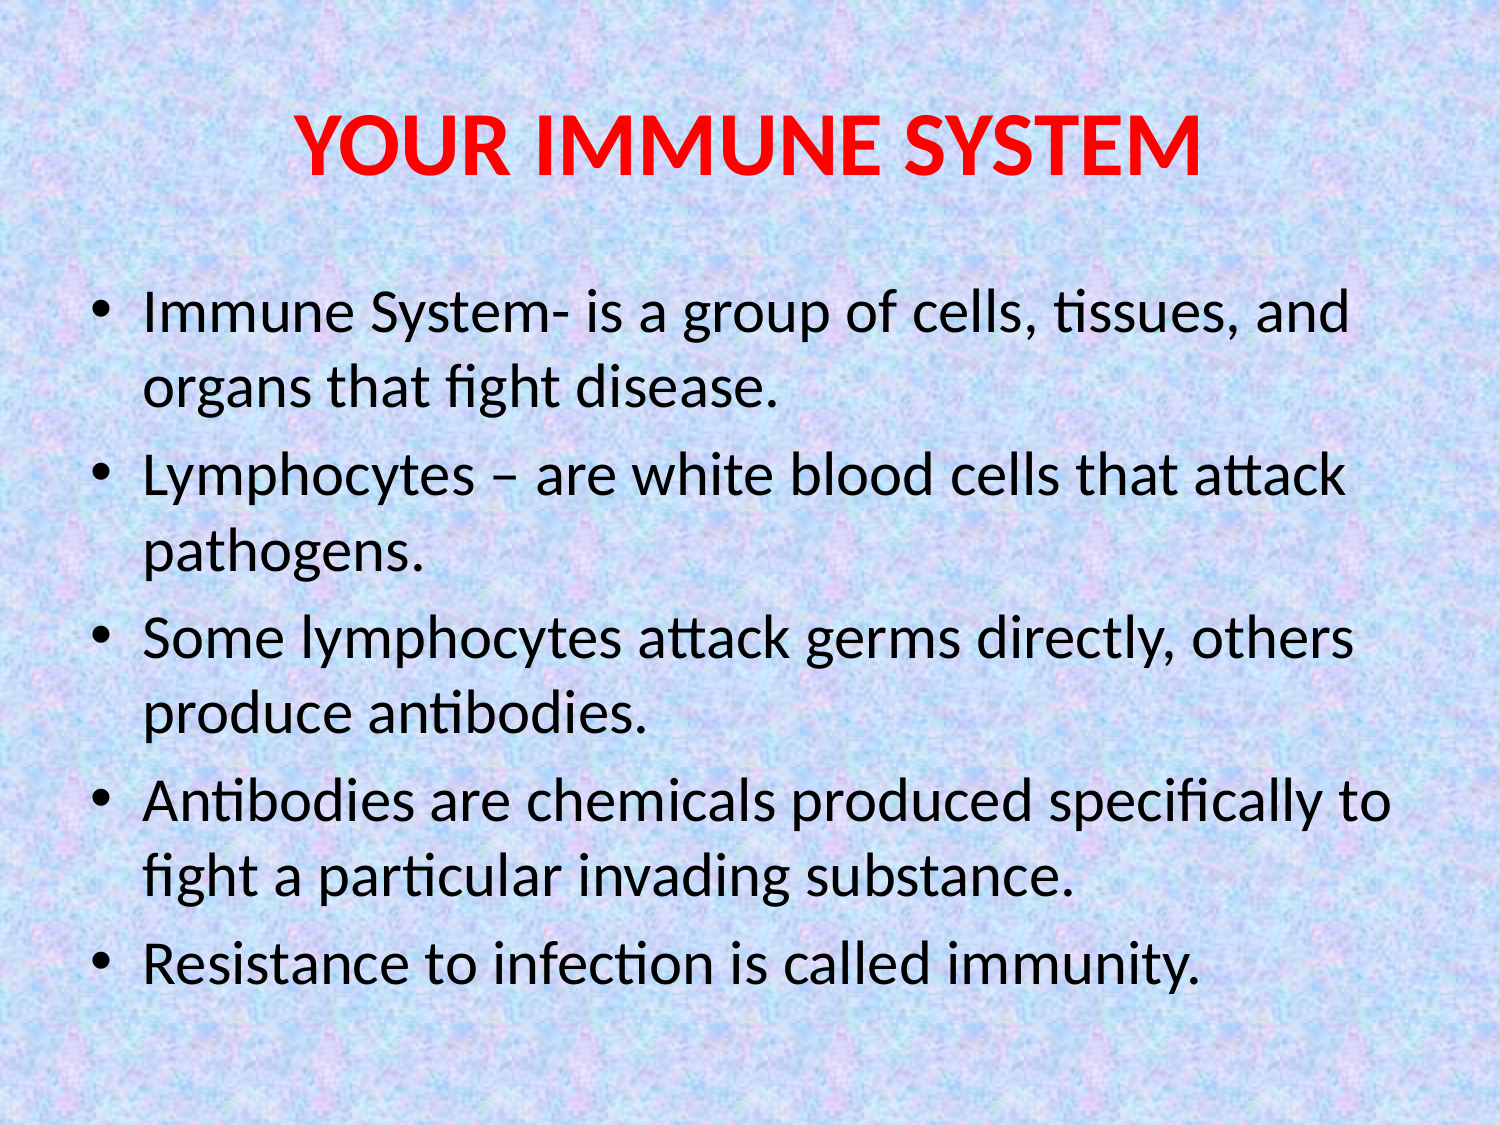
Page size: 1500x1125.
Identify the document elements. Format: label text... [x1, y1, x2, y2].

title YOUR IMMUNE SYSTEM [75, 45, 1425, 233]
list Immune System- is a group of cells, tissues, and organs that fight disease. Lymphocytes – are white blood cells that attack pathogens. Some lymphocytes attack germs directly, others produce antibodies. Antibodies are chemicals produced specifically to fight a particular invading substance. Resistance to infection is called immunity. [75, 262, 1425, 1005]
picture [0, 0, 1500, 1125]
